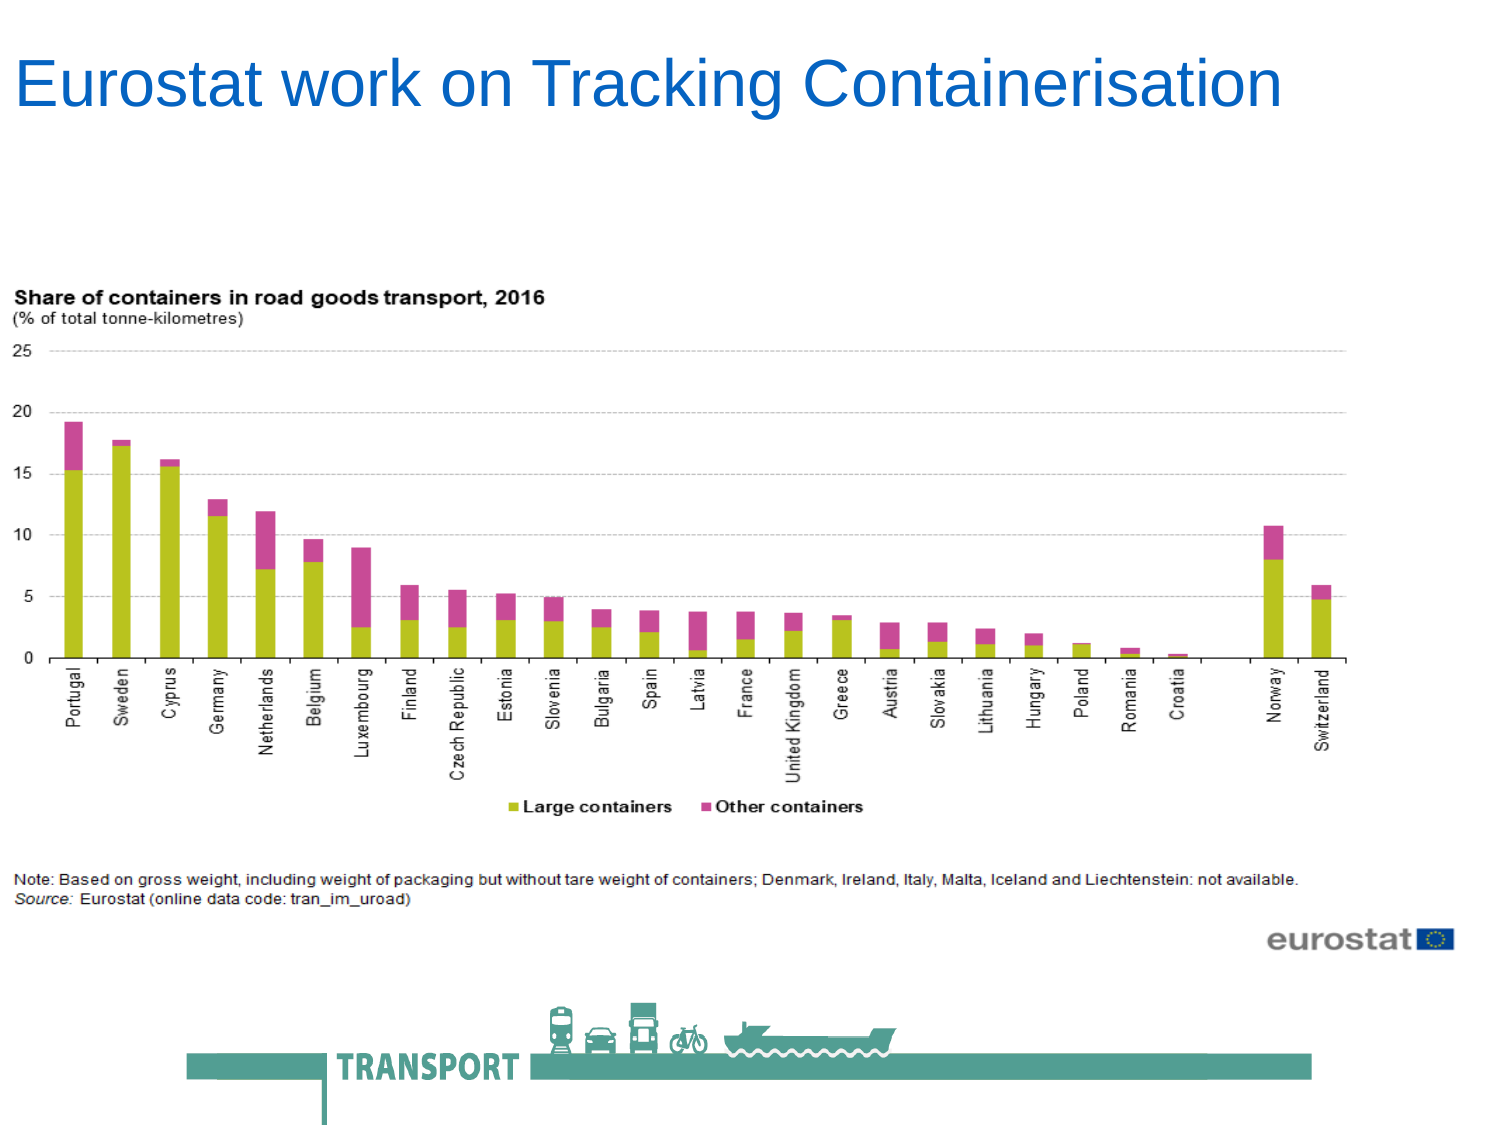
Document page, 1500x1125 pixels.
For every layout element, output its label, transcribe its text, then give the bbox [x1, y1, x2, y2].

picture [0, 278, 1479, 972]
text_box Eurostat work on Tracking Containerisation [0, 41, 1500, 113]
picture [186, 987, 1312, 1125]
